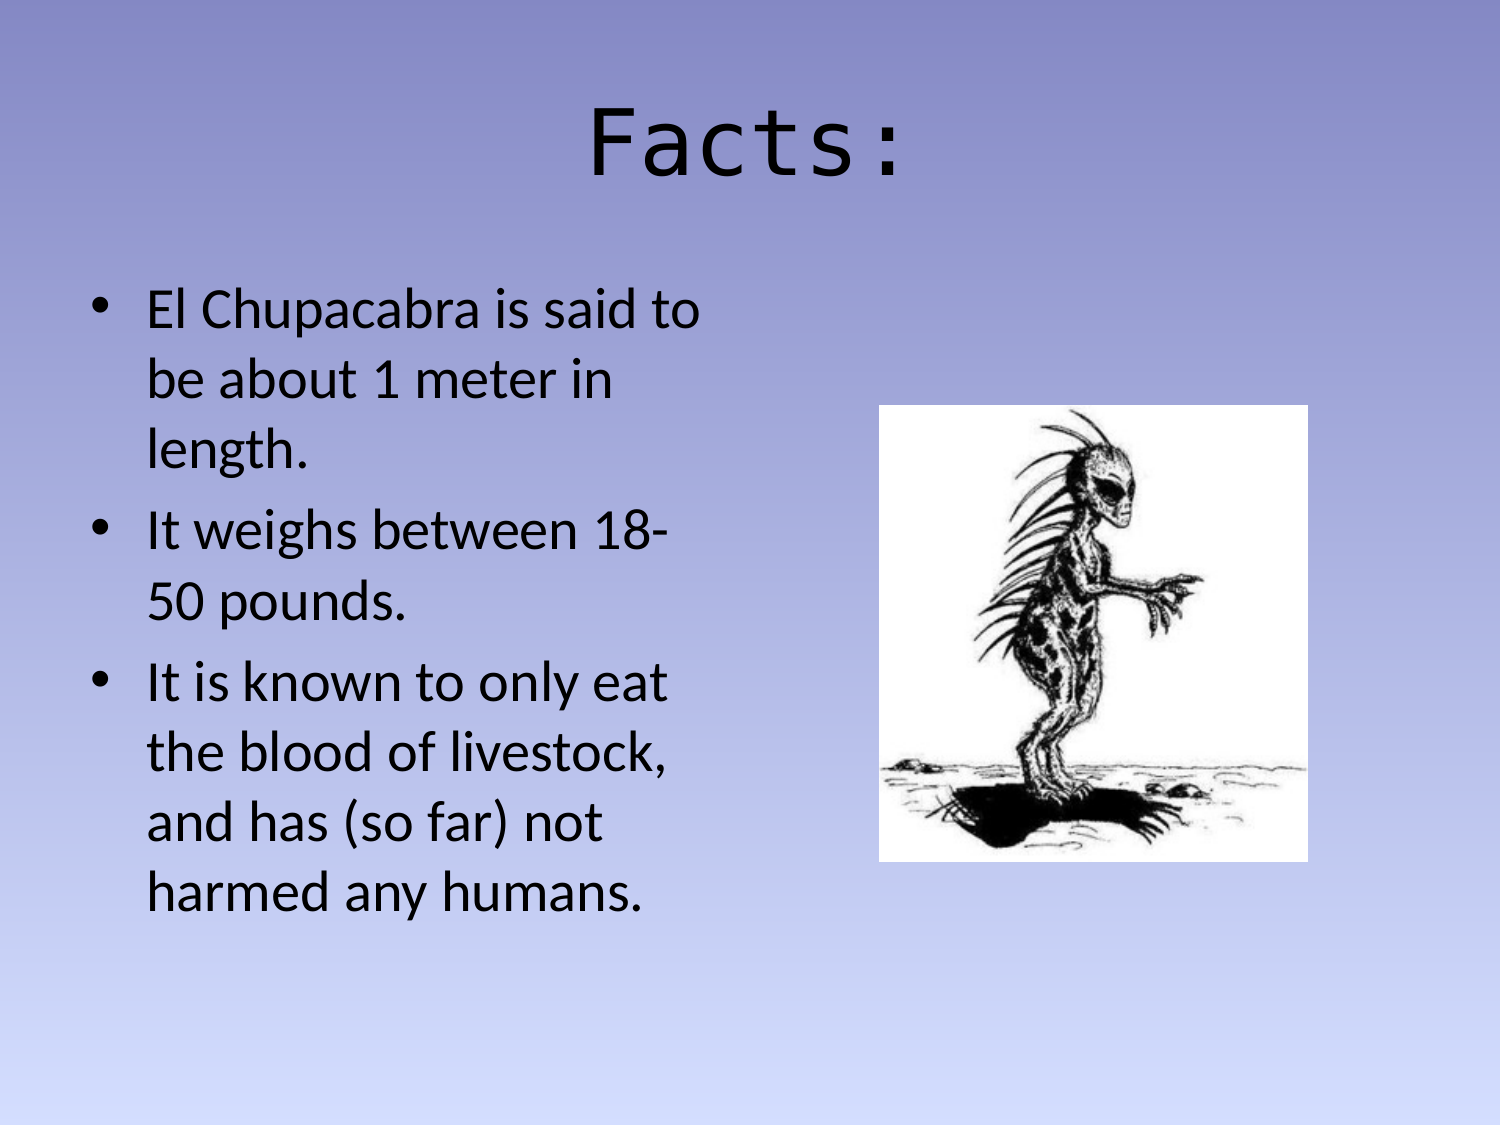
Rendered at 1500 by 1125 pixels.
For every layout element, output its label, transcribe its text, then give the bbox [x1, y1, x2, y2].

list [879, 405, 1308, 862]
title Facts: [75, 45, 1425, 233]
list El Chupacabra is said to be about 1 meter in length. It weighs between 18-50 pounds. It is known to only eat the blood of livestock, and has (so far) not harmed any humans. [75, 262, 738, 1005]
